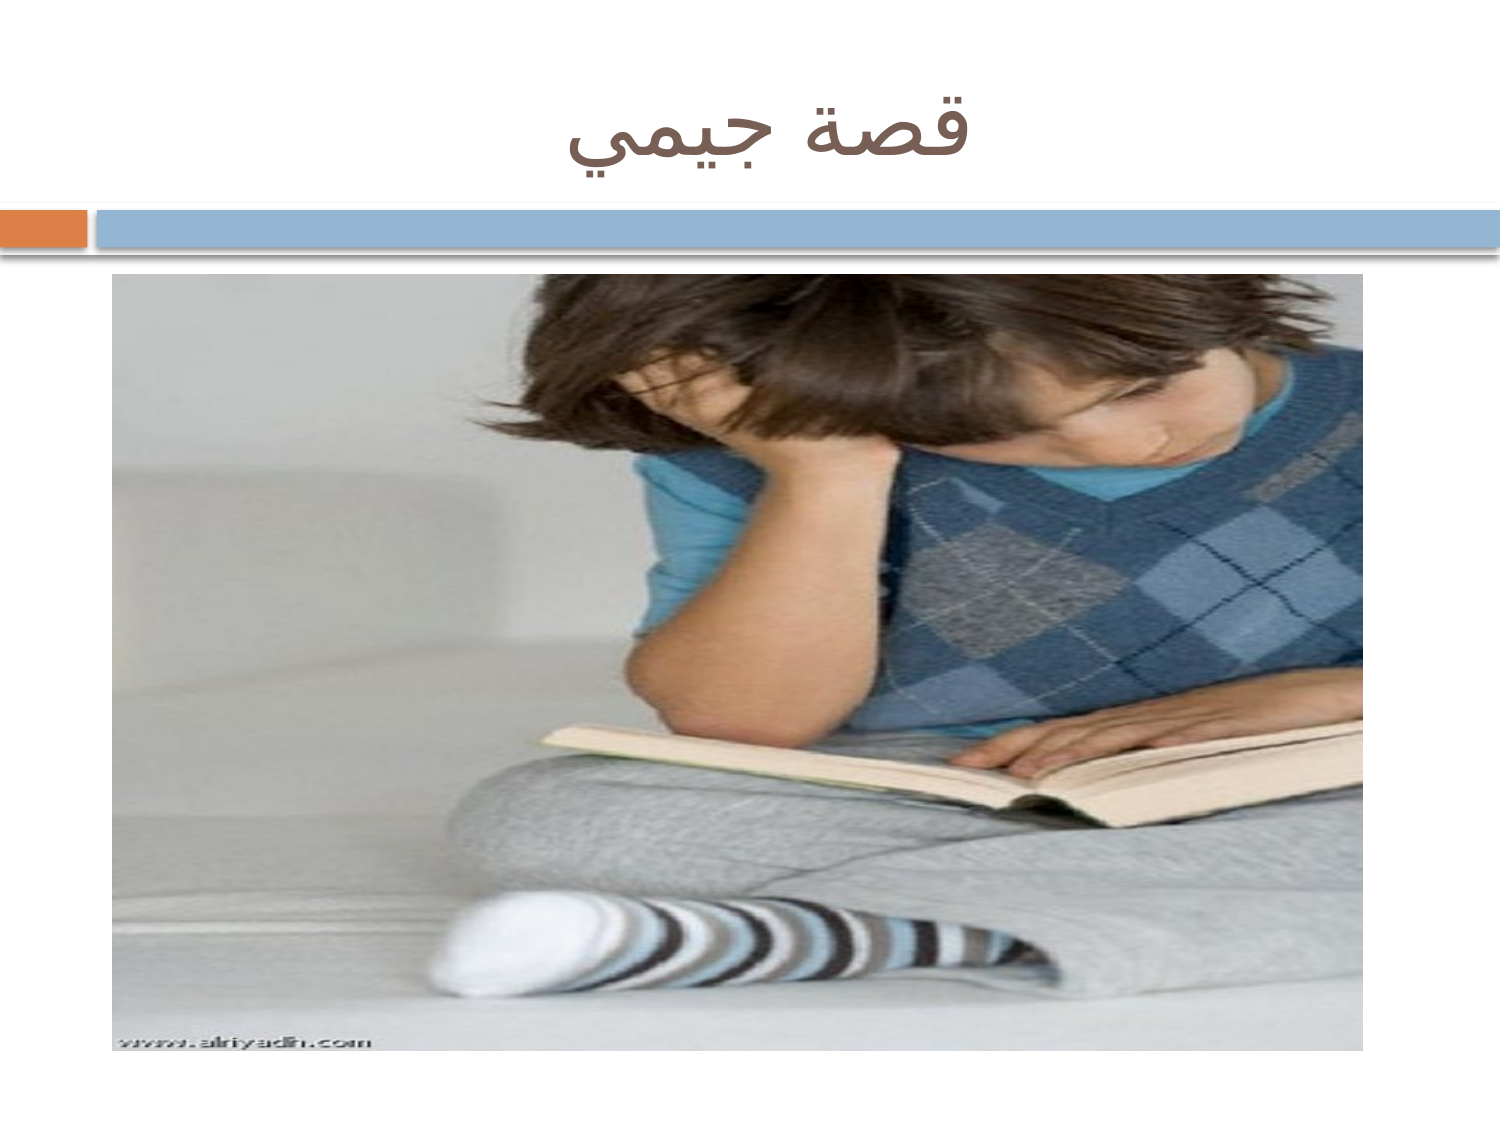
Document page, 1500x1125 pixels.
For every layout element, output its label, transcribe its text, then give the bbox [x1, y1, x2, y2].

title قصة جيمي [100, 37, 1438, 200]
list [112, 274, 1363, 1051]
